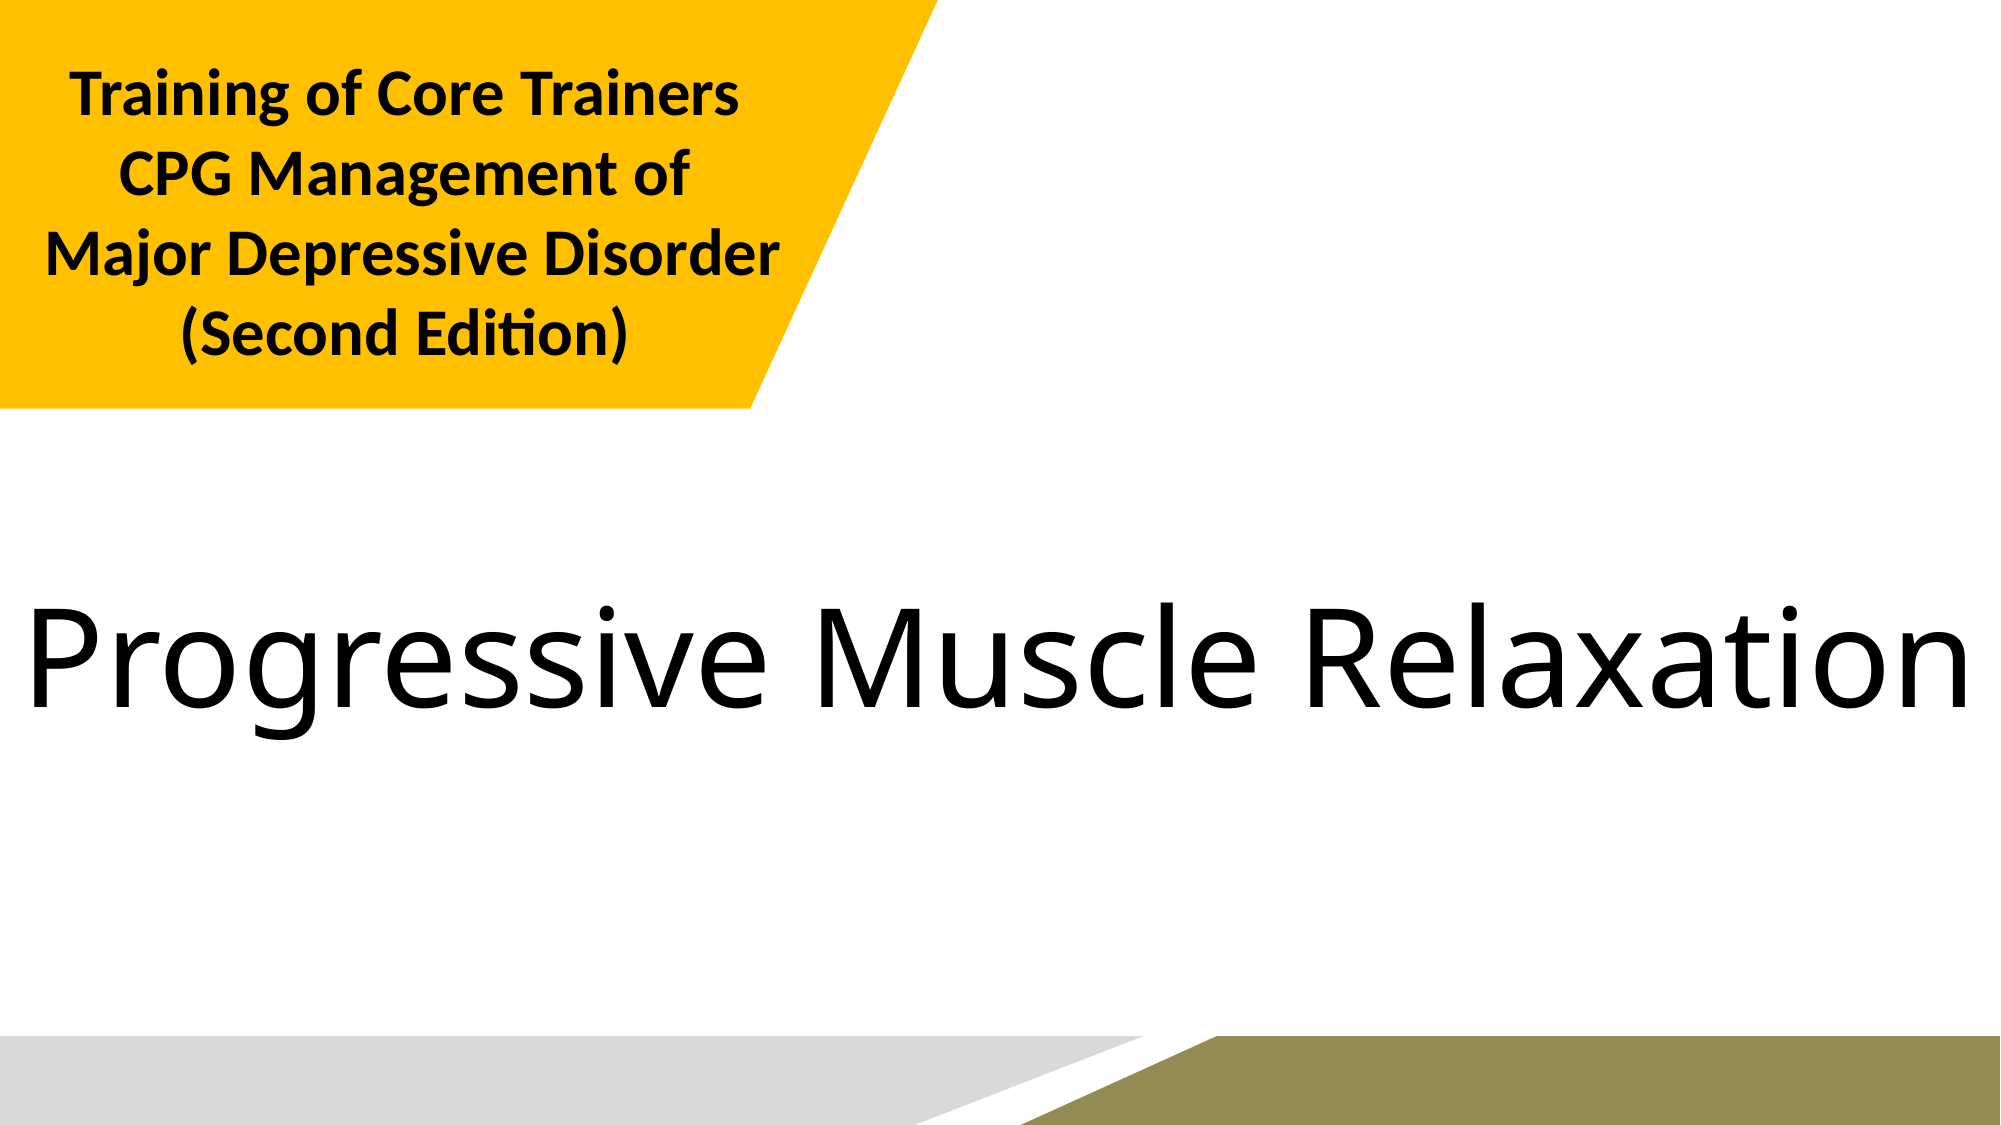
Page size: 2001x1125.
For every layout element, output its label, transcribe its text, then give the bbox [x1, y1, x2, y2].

text_box Training of Core Trainers CPG Management of Major Depressive Disorder (Second Edition) [0, 41, 840, 377]
text_box [0, 0, 940, 219]
text_box [1018, 1034, 2000, 1125]
text_box [0, 377, 768, 411]
text_box Progressive Muscle Relaxation [7, 562, 1993, 743]
text_box [0, 1034, 1146, 1125]
